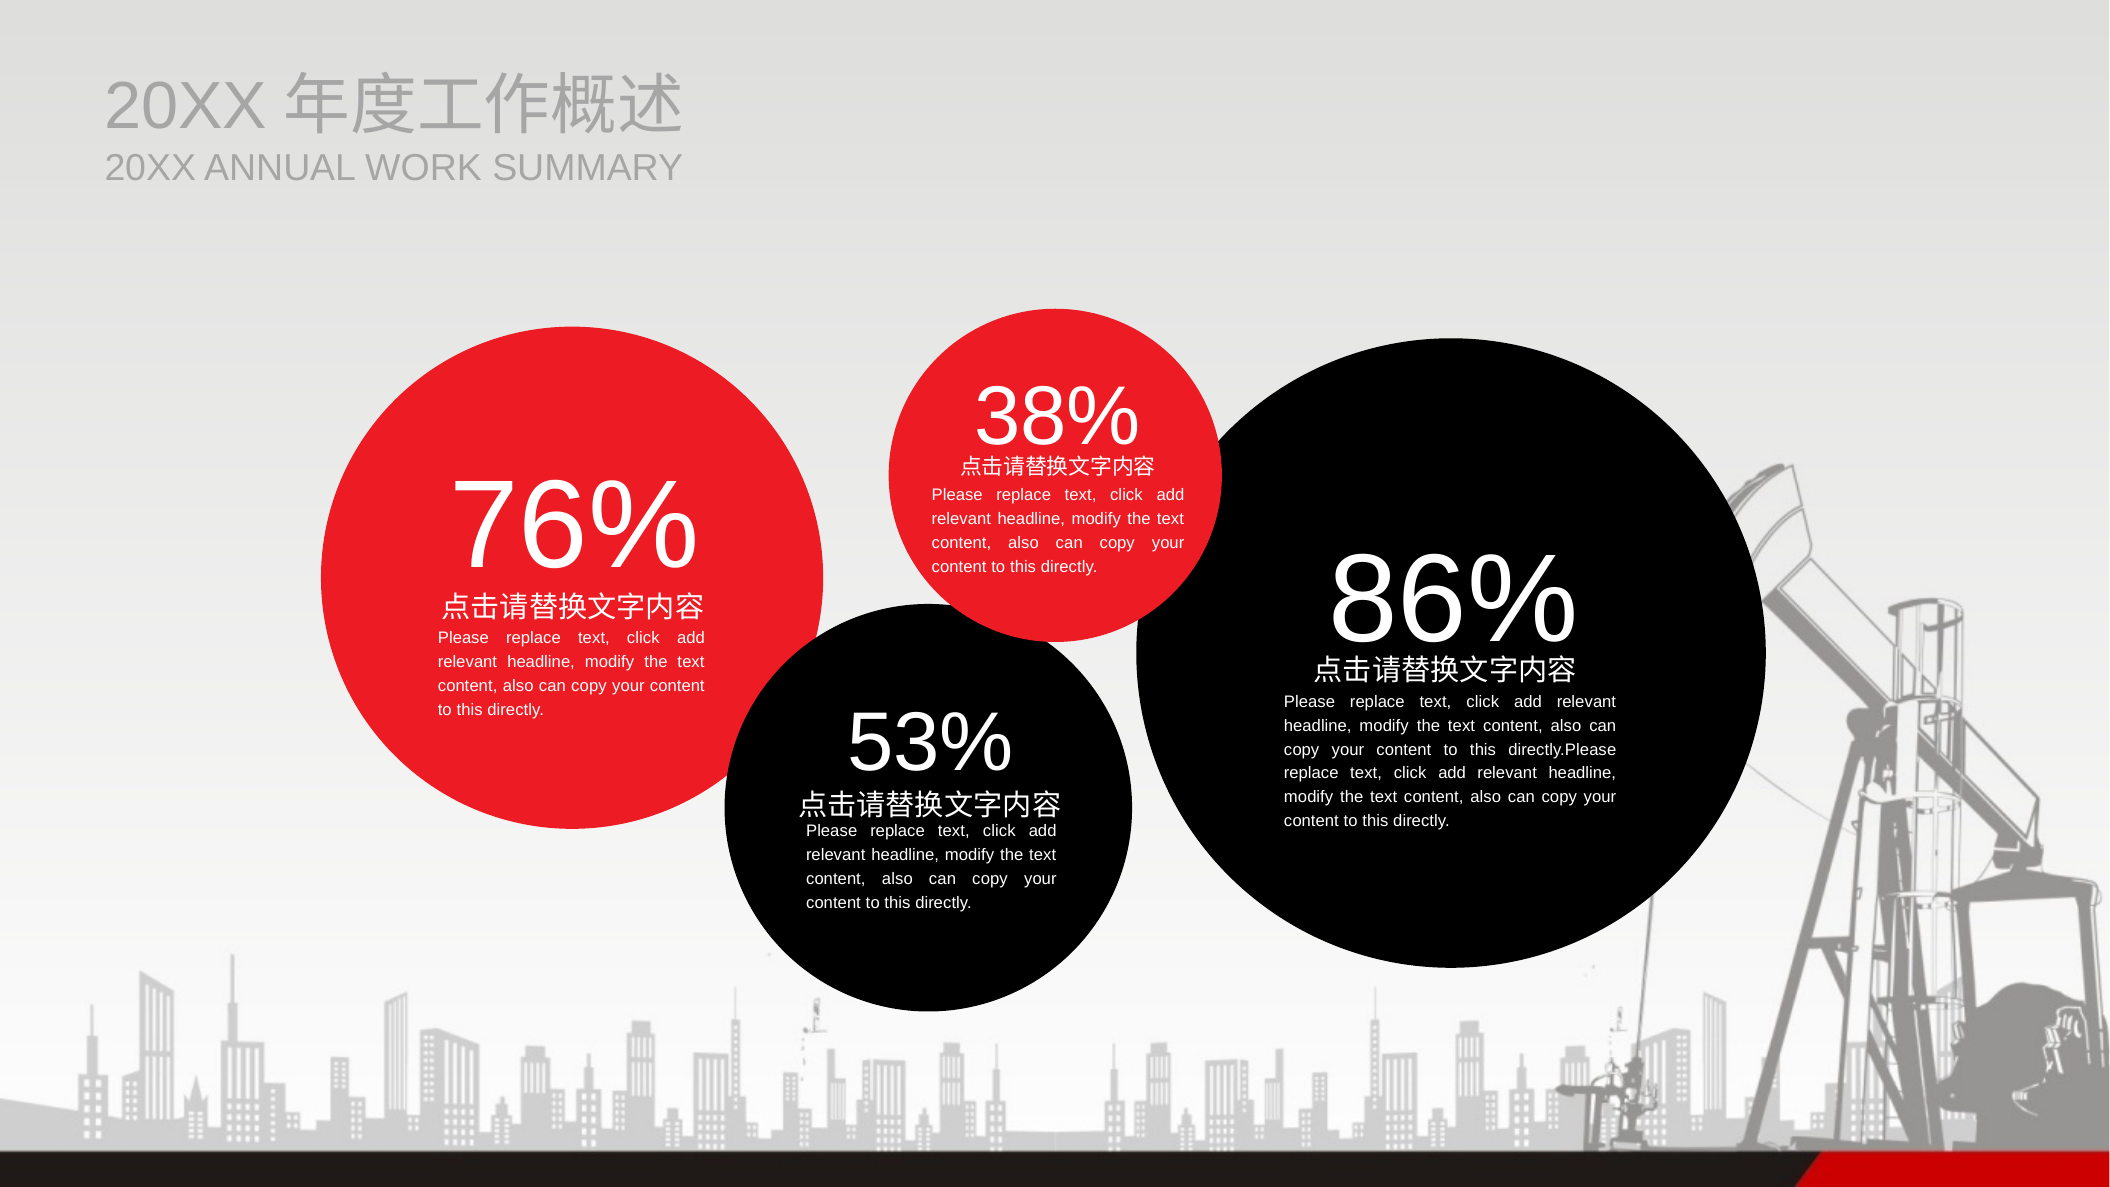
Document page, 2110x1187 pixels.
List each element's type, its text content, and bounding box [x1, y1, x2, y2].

text_box 20XX ANNUAL WORK SUMMARY [104, 142, 692, 188]
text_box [724, 603, 1133, 1012]
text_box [1136, 338, 1766, 968]
picture [0, 0, 2110, 1187]
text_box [888, 308, 1222, 642]
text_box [320, 326, 824, 829]
text_box 20XX年度工作概述 [104, 61, 692, 142]
